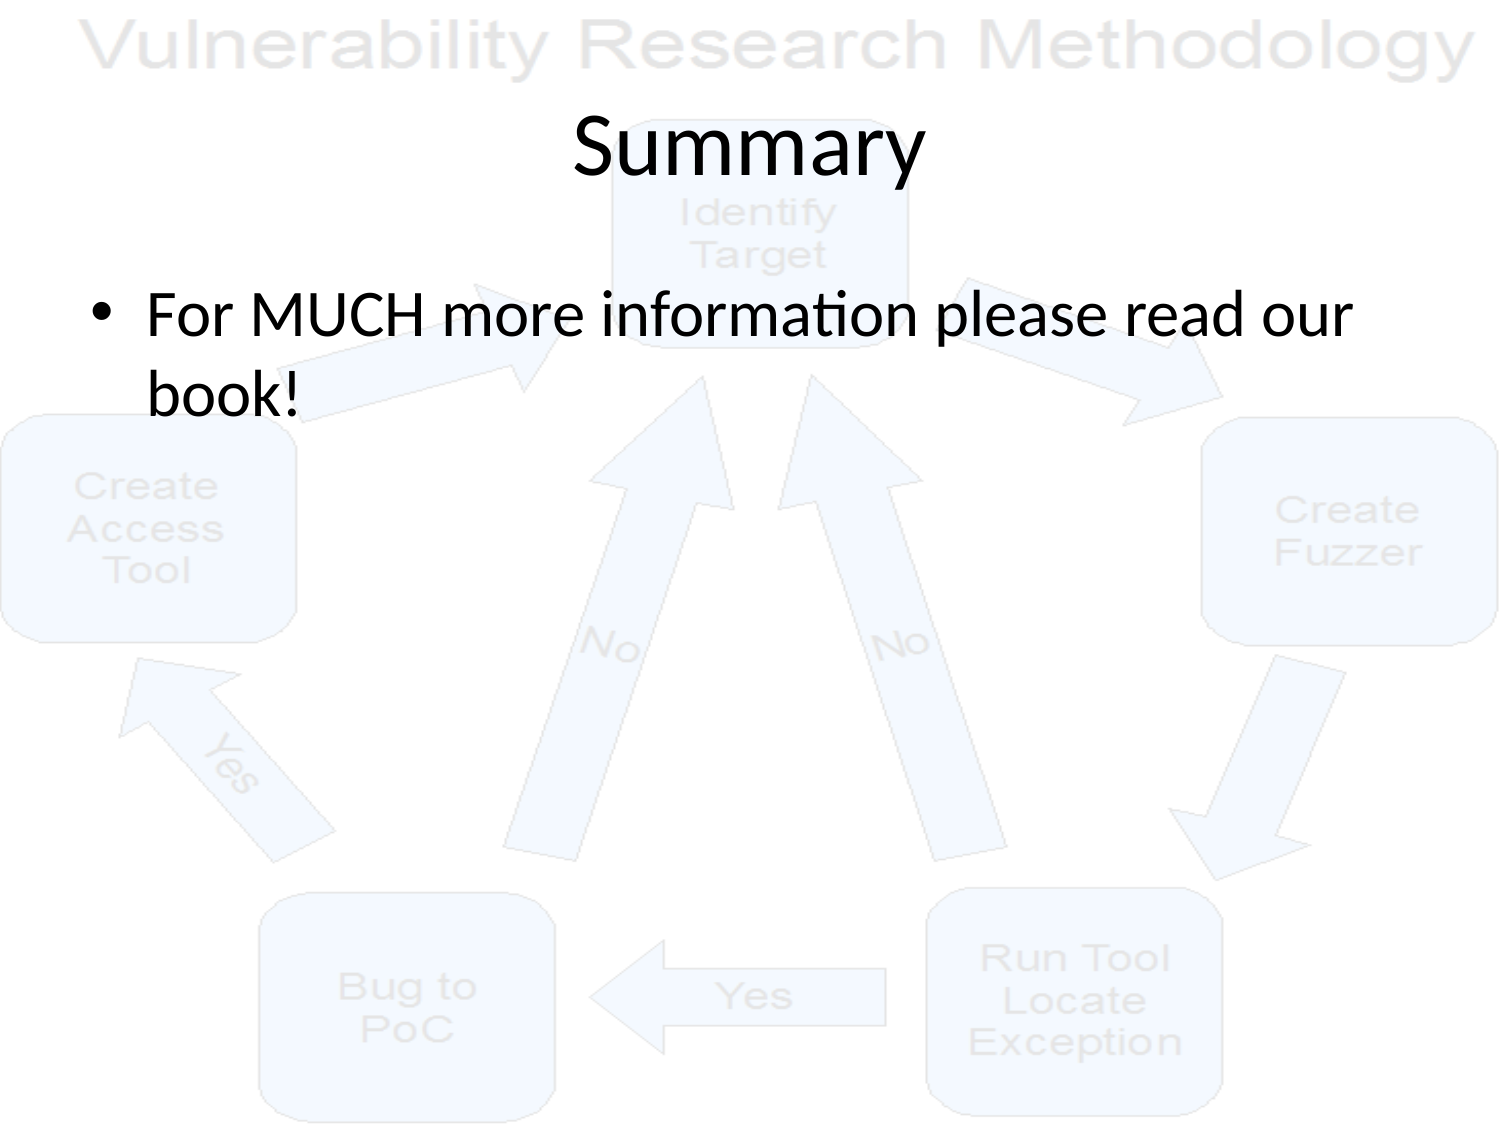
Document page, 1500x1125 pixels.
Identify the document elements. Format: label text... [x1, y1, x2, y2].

list For MUCH more information please read our book! [75, 262, 1425, 1005]
title Summary [75, 45, 1425, 233]
